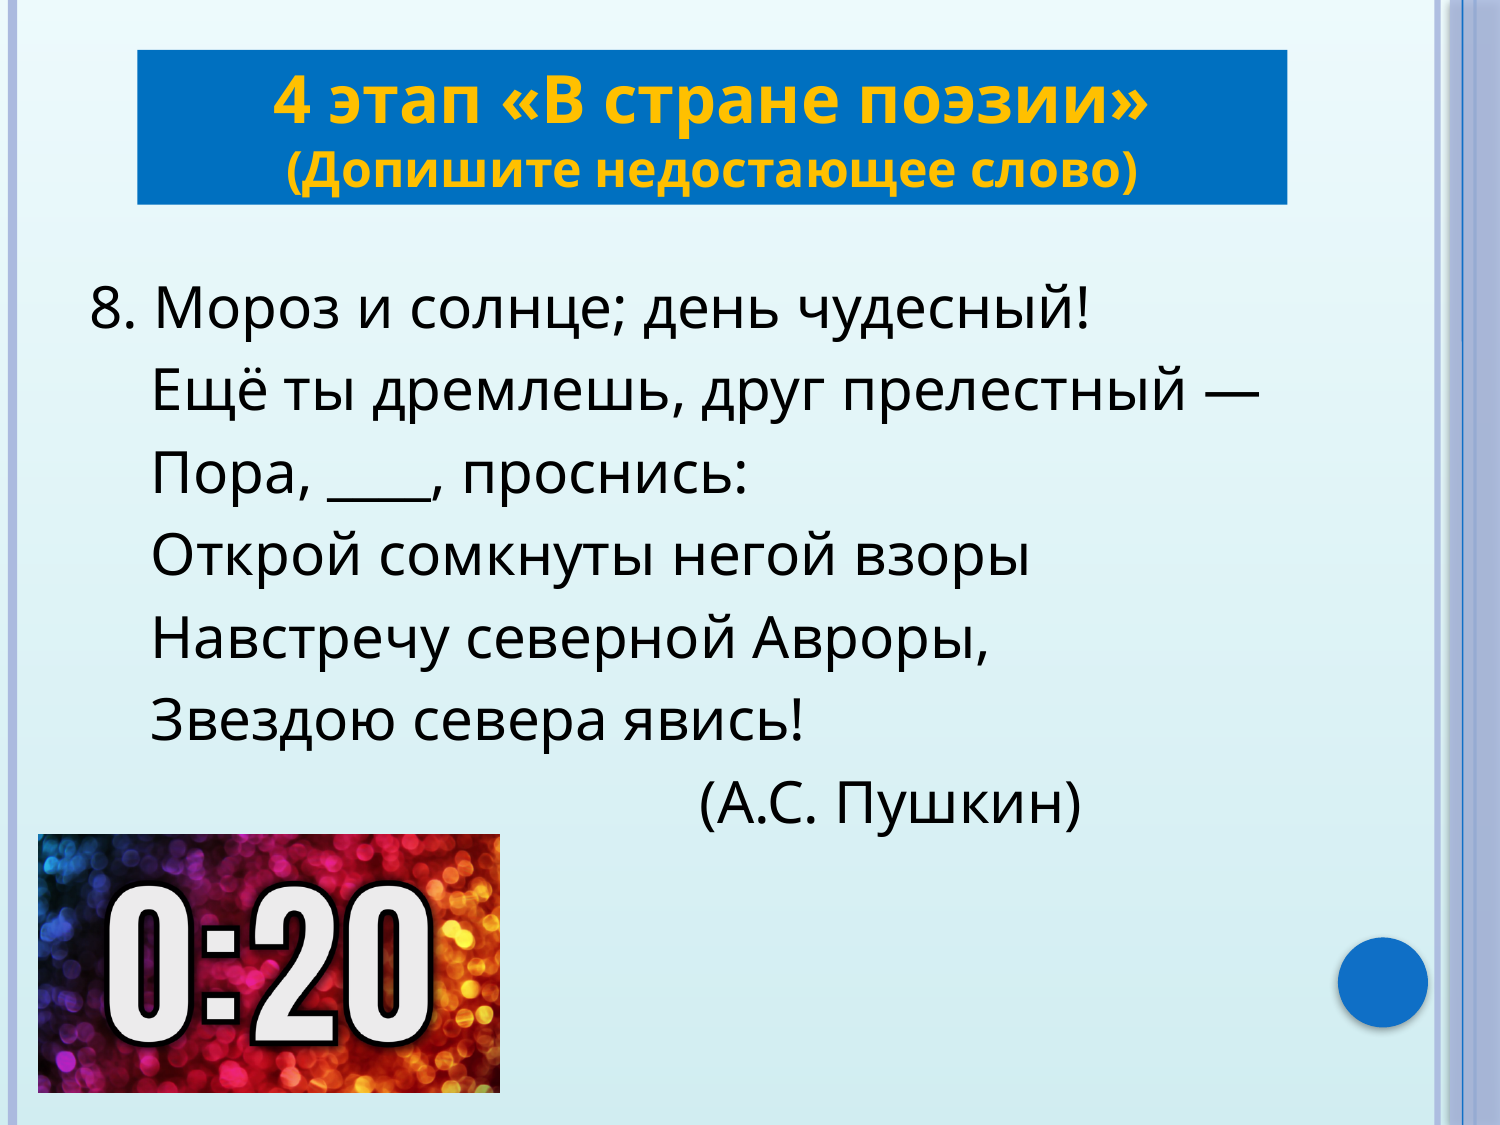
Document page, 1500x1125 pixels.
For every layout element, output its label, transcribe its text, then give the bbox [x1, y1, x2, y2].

text_box 4 этап «В стране поэзии» (Допишите недостающее слово) [137, 49, 1288, 205]
list 8. Мороз и солнце; день чудесный! Ещё ты дремлешь, друг прелестный — Пора, ____, проснись: Открой сомкнуты негой взоры Навстречу северной Авроры, Звездою севера явись! (А.С. Пушкин) [75, 262, 1300, 938]
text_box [36, 833, 501, 1095]
